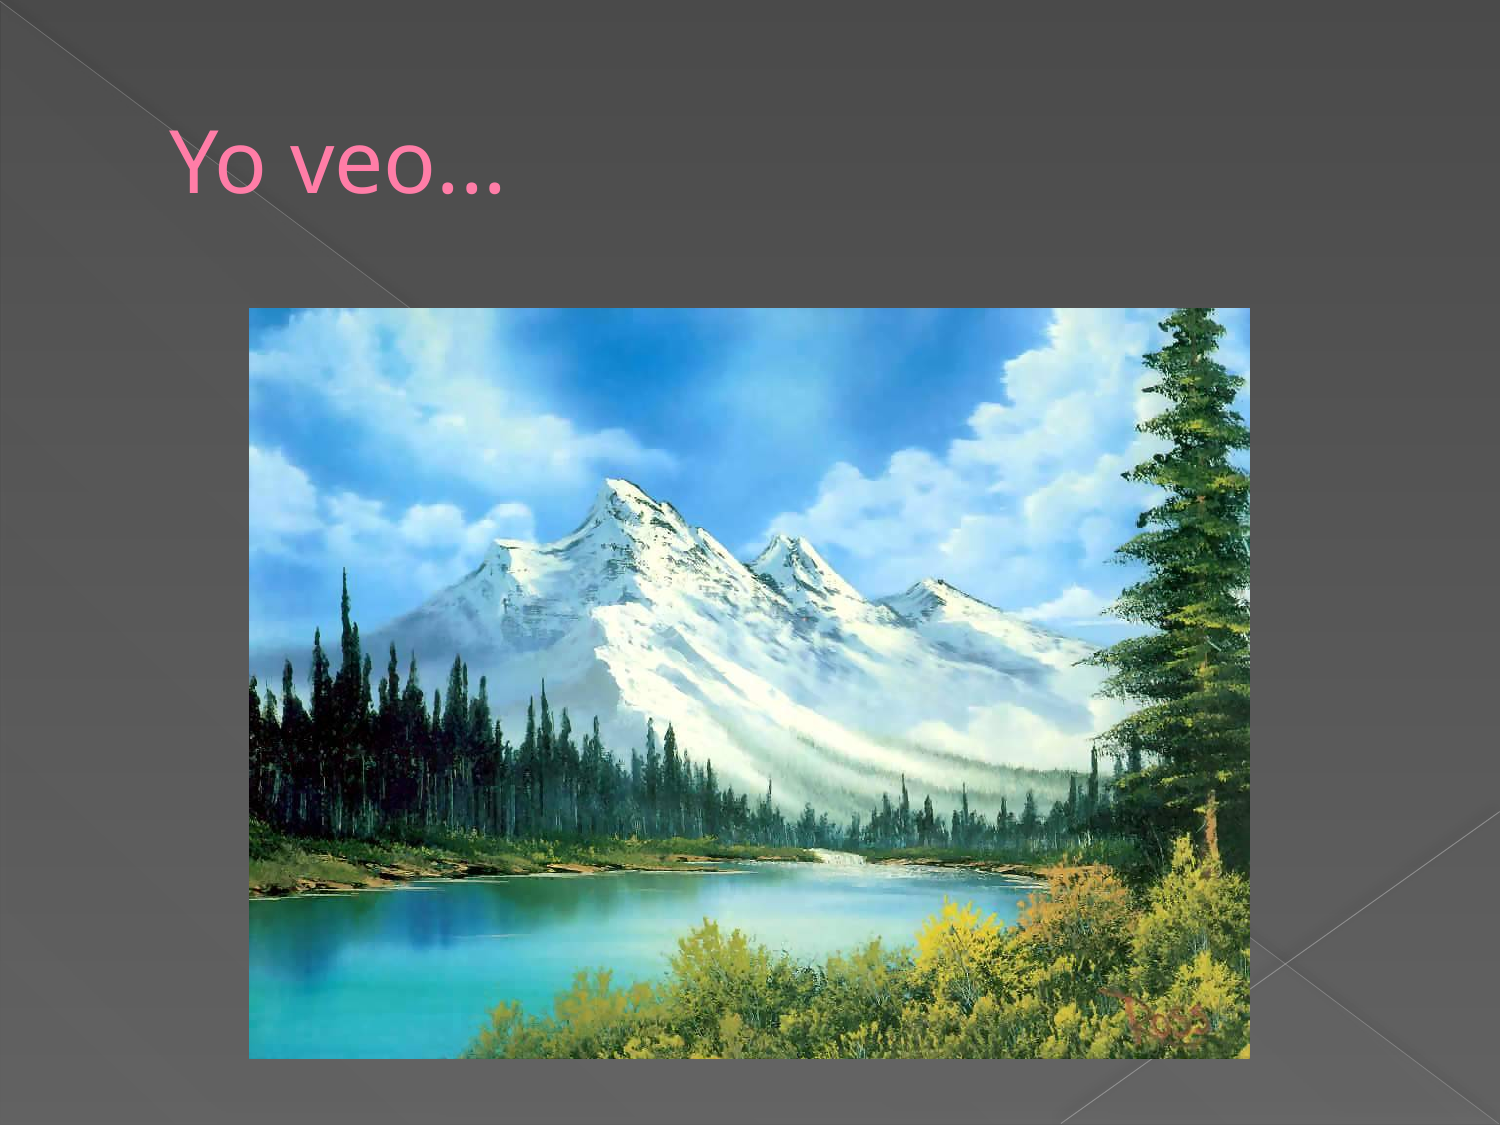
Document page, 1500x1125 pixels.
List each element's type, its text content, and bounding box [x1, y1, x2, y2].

title Yo veo... [75, 43, 1425, 274]
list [249, 308, 1251, 1060]
